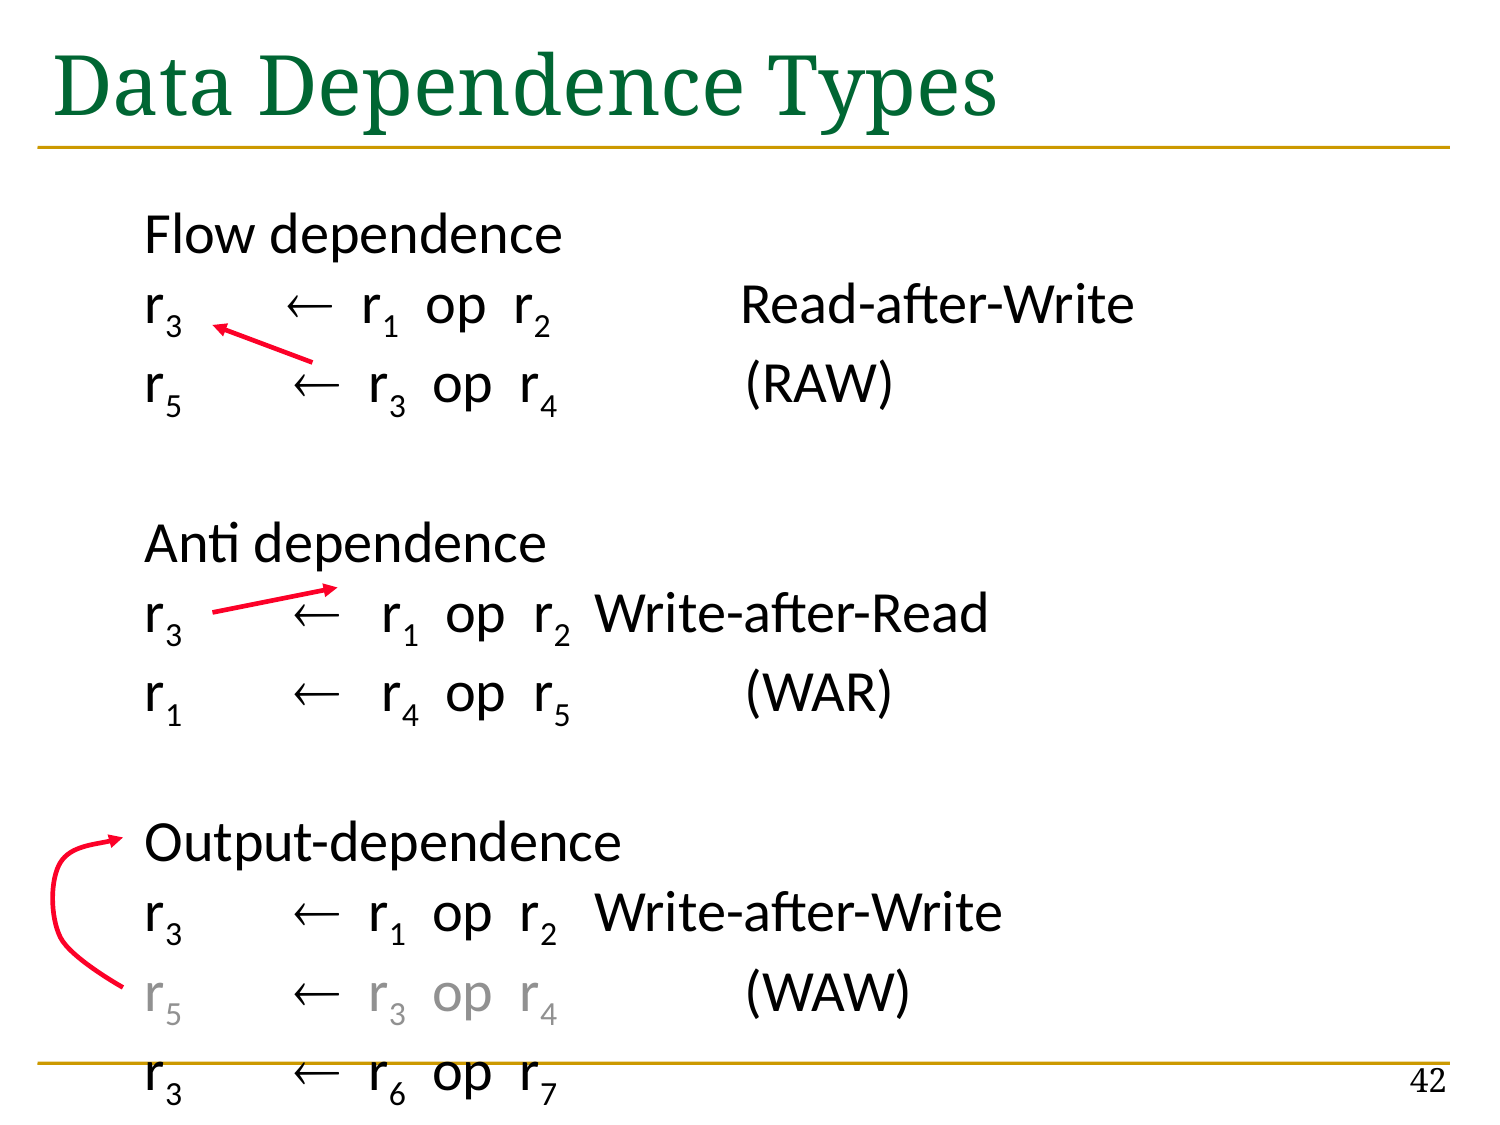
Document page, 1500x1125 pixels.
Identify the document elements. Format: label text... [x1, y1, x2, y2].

text_box Flow dependence r3  r1 op r2 Read-after-Write r5  r3 op r4 (RAW) Anti dependence r3  r1 op r2 Write-after-Read r1  r4 op r5 (WAR) Output-dependence r3  r1 op r2 Write-after-Write r5  r3 op r4 (WAW) r3  r6 op r7 [129, 187, 1178, 1120]
text_box [52, 834, 124, 988]
text_box [212, 583, 338, 613]
text_box [212, 323, 313, 363]
title Data Dependence Types [37, 24, 1450, 200]
slide_number 42 [1178, 1036, 1462, 1112]
